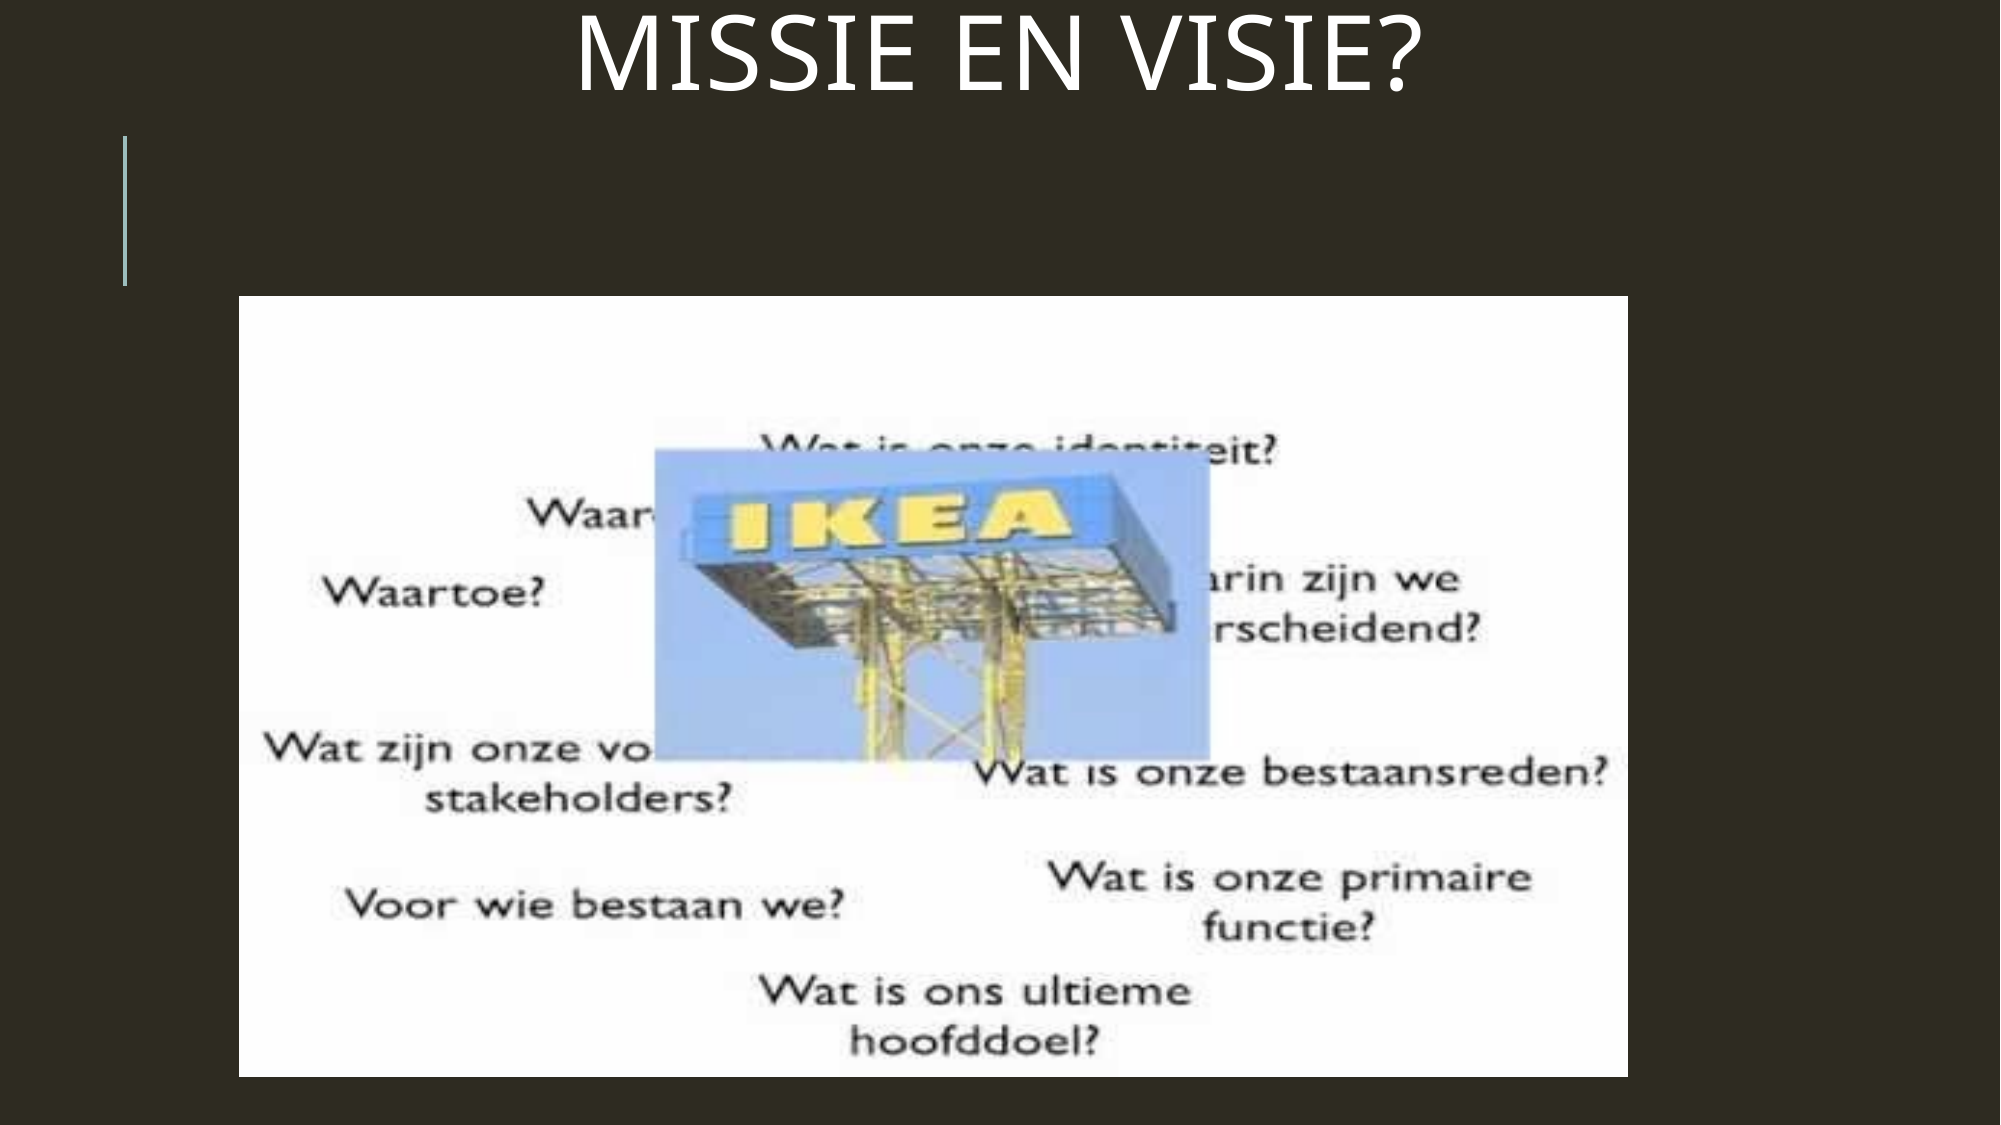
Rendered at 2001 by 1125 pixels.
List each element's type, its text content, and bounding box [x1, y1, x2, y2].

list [238, 295, 1629, 1079]
title Missie en visie? [202, 0, 1798, 246]
